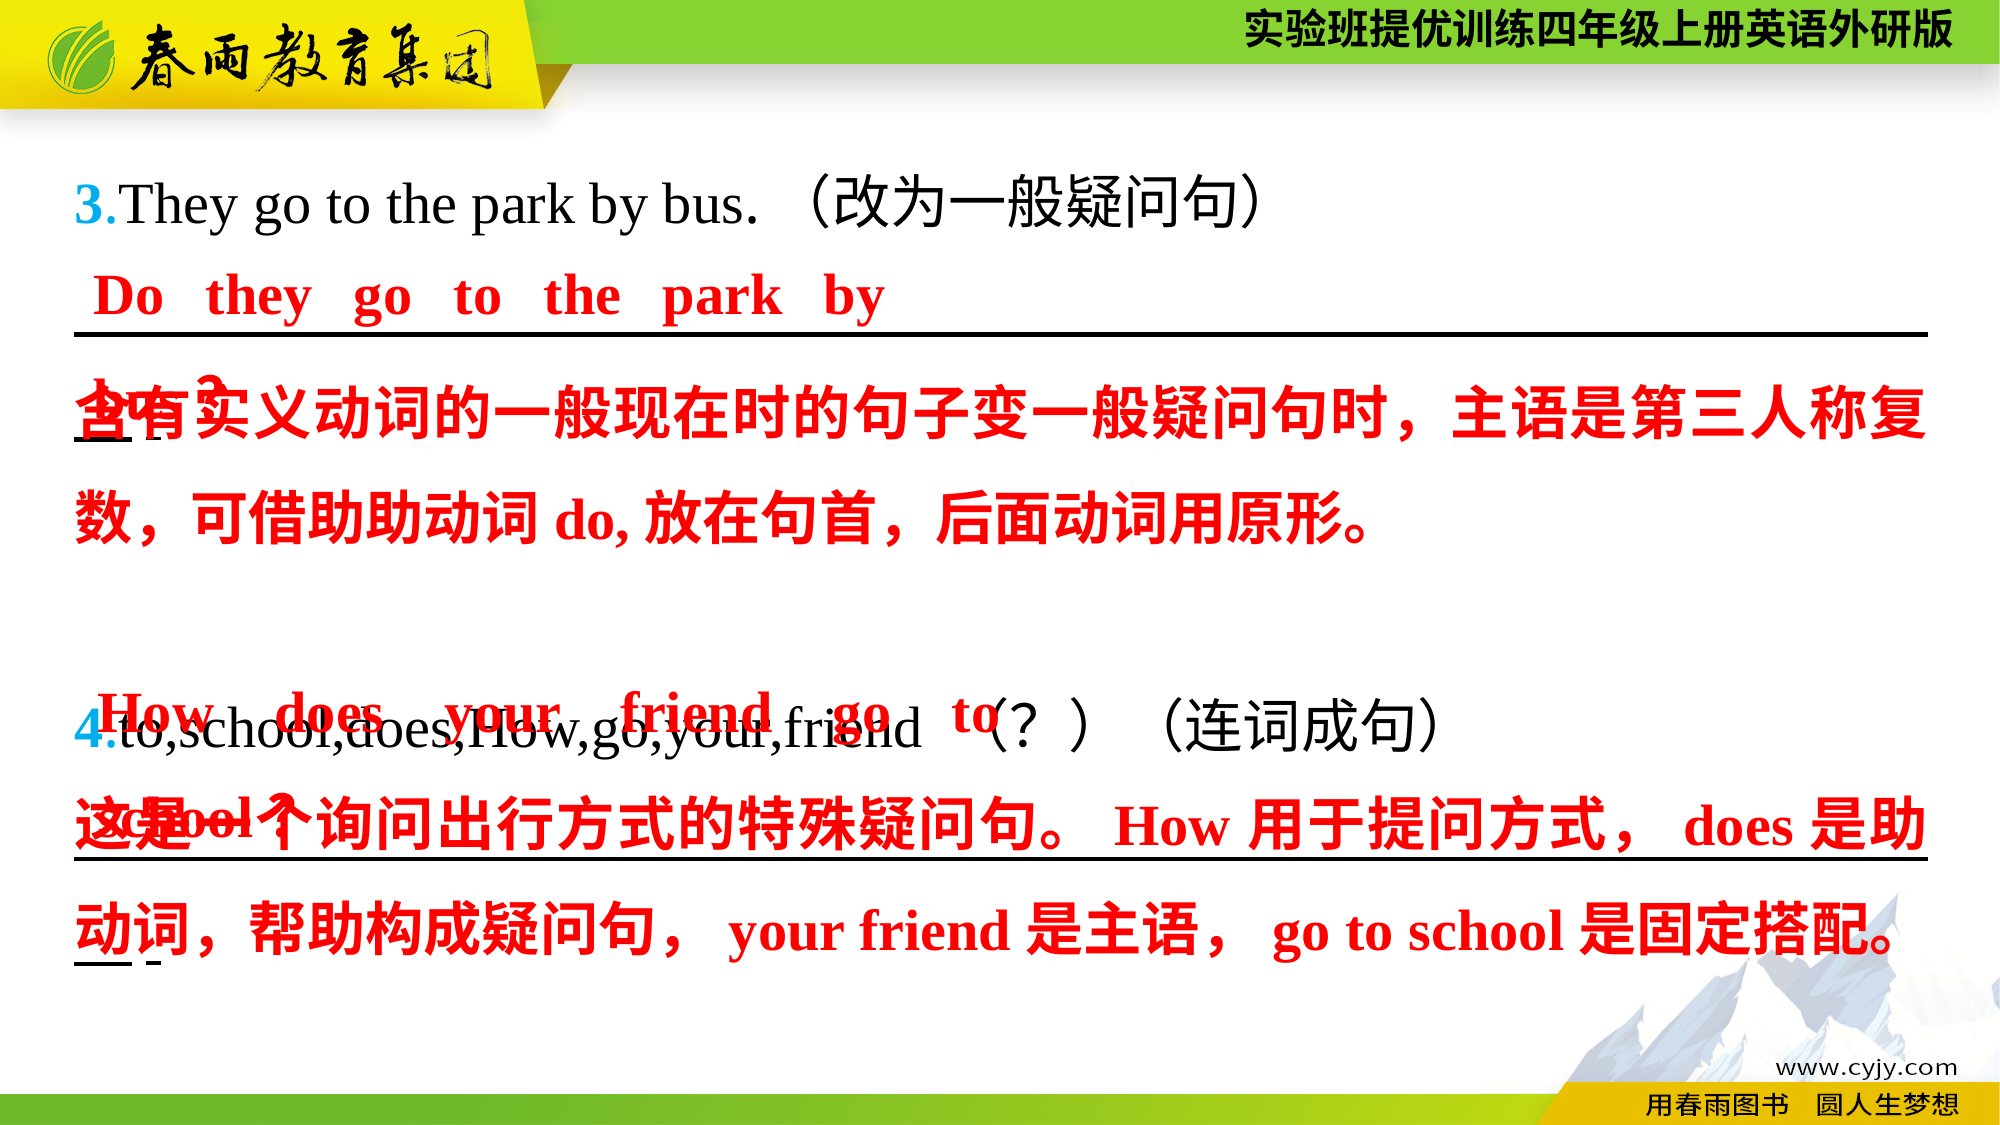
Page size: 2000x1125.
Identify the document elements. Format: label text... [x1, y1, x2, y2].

text_box How does your friend go to school？ [83, 631, 1016, 744]
text_box 这是一个询问出行方式的特殊疑问句。How用于提问方式，does是助动词，帮助构成疑问句，your friend是主语，go to school是固定搭配。 [59, 744, 1944, 970]
picture [0, 0, 2000, 1125]
list 3.They go to the park by bus.（改为一般疑问句） . 4.to,school,does,How,go,your,friend （？）（连词成句） . [59, 122, 1944, 333]
text_box Do they go to the park by bus？ [78, 213, 901, 333]
list 3.They go to the park by bus.（改为一般疑问句） . 4.to,school,does,How,go,your,friend （？）（连词成句） . [59, 559, 1944, 744]
text_box 含有实义动词的一般现在时的句子变一般疑问句时，主语是第三人称复数，可借助助动词do,放在句首，后面动词用原形。 [59, 333, 1944, 559]
